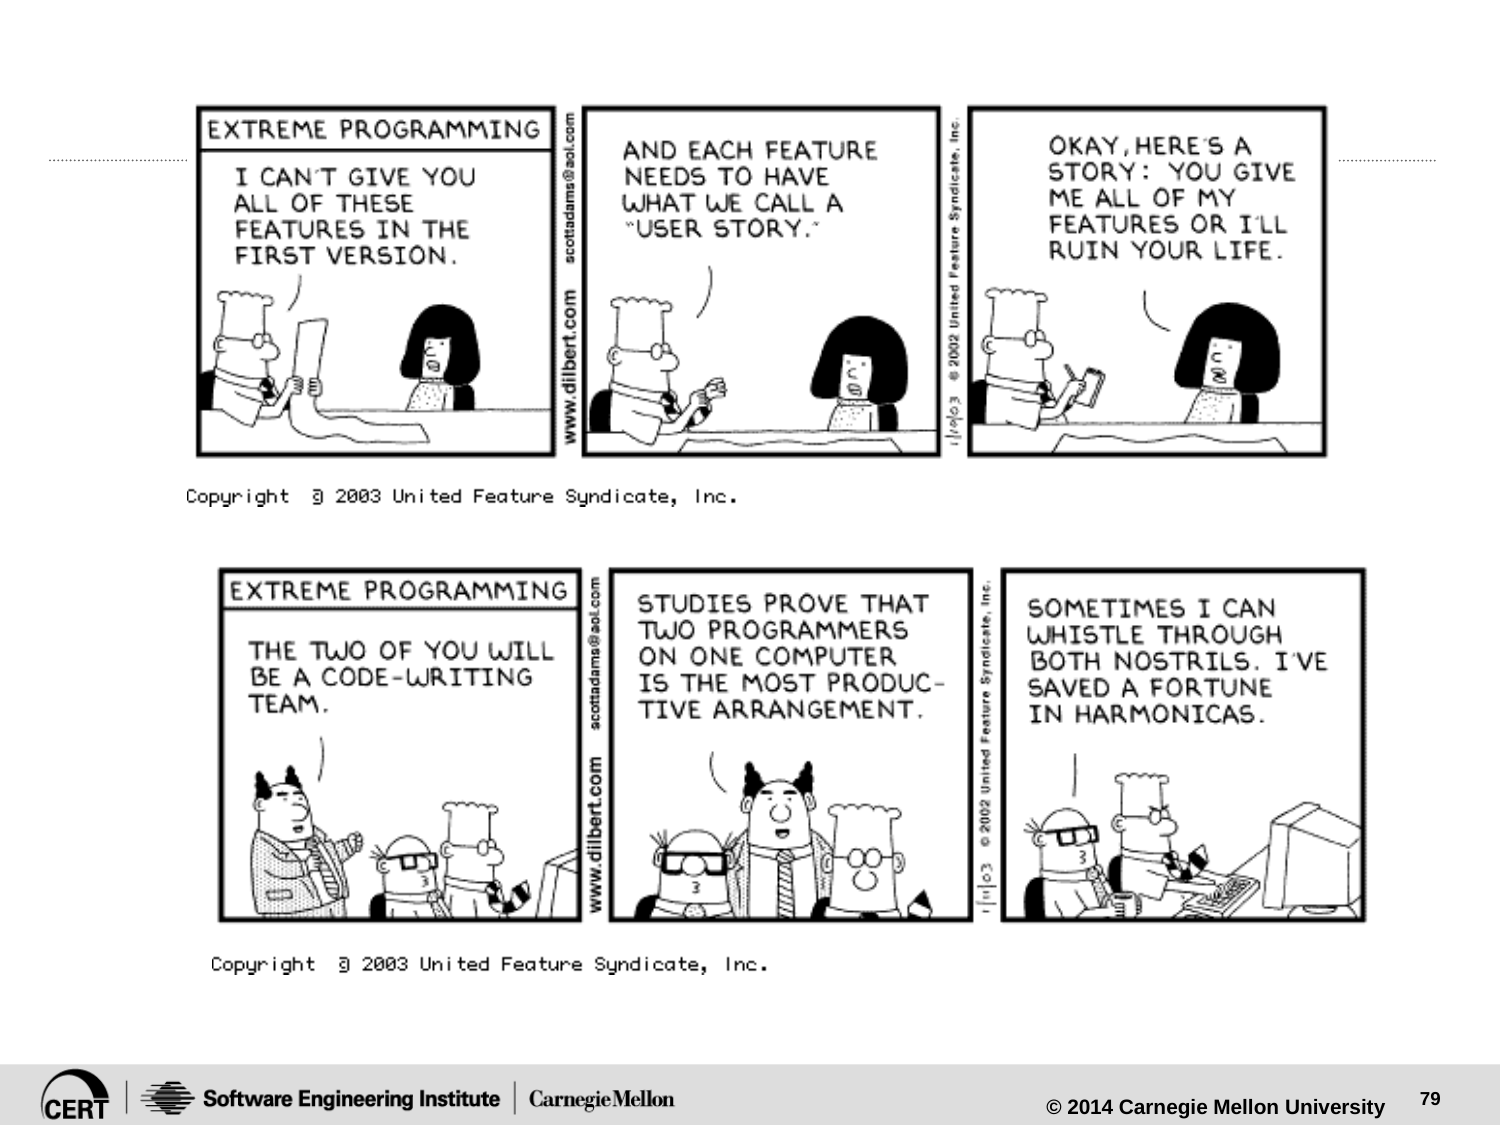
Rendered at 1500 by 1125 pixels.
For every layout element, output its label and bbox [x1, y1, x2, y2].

picture [212, 562, 1375, 976]
picture [24, 1065, 688, 1125]
picture [187, 99, 1338, 507]
